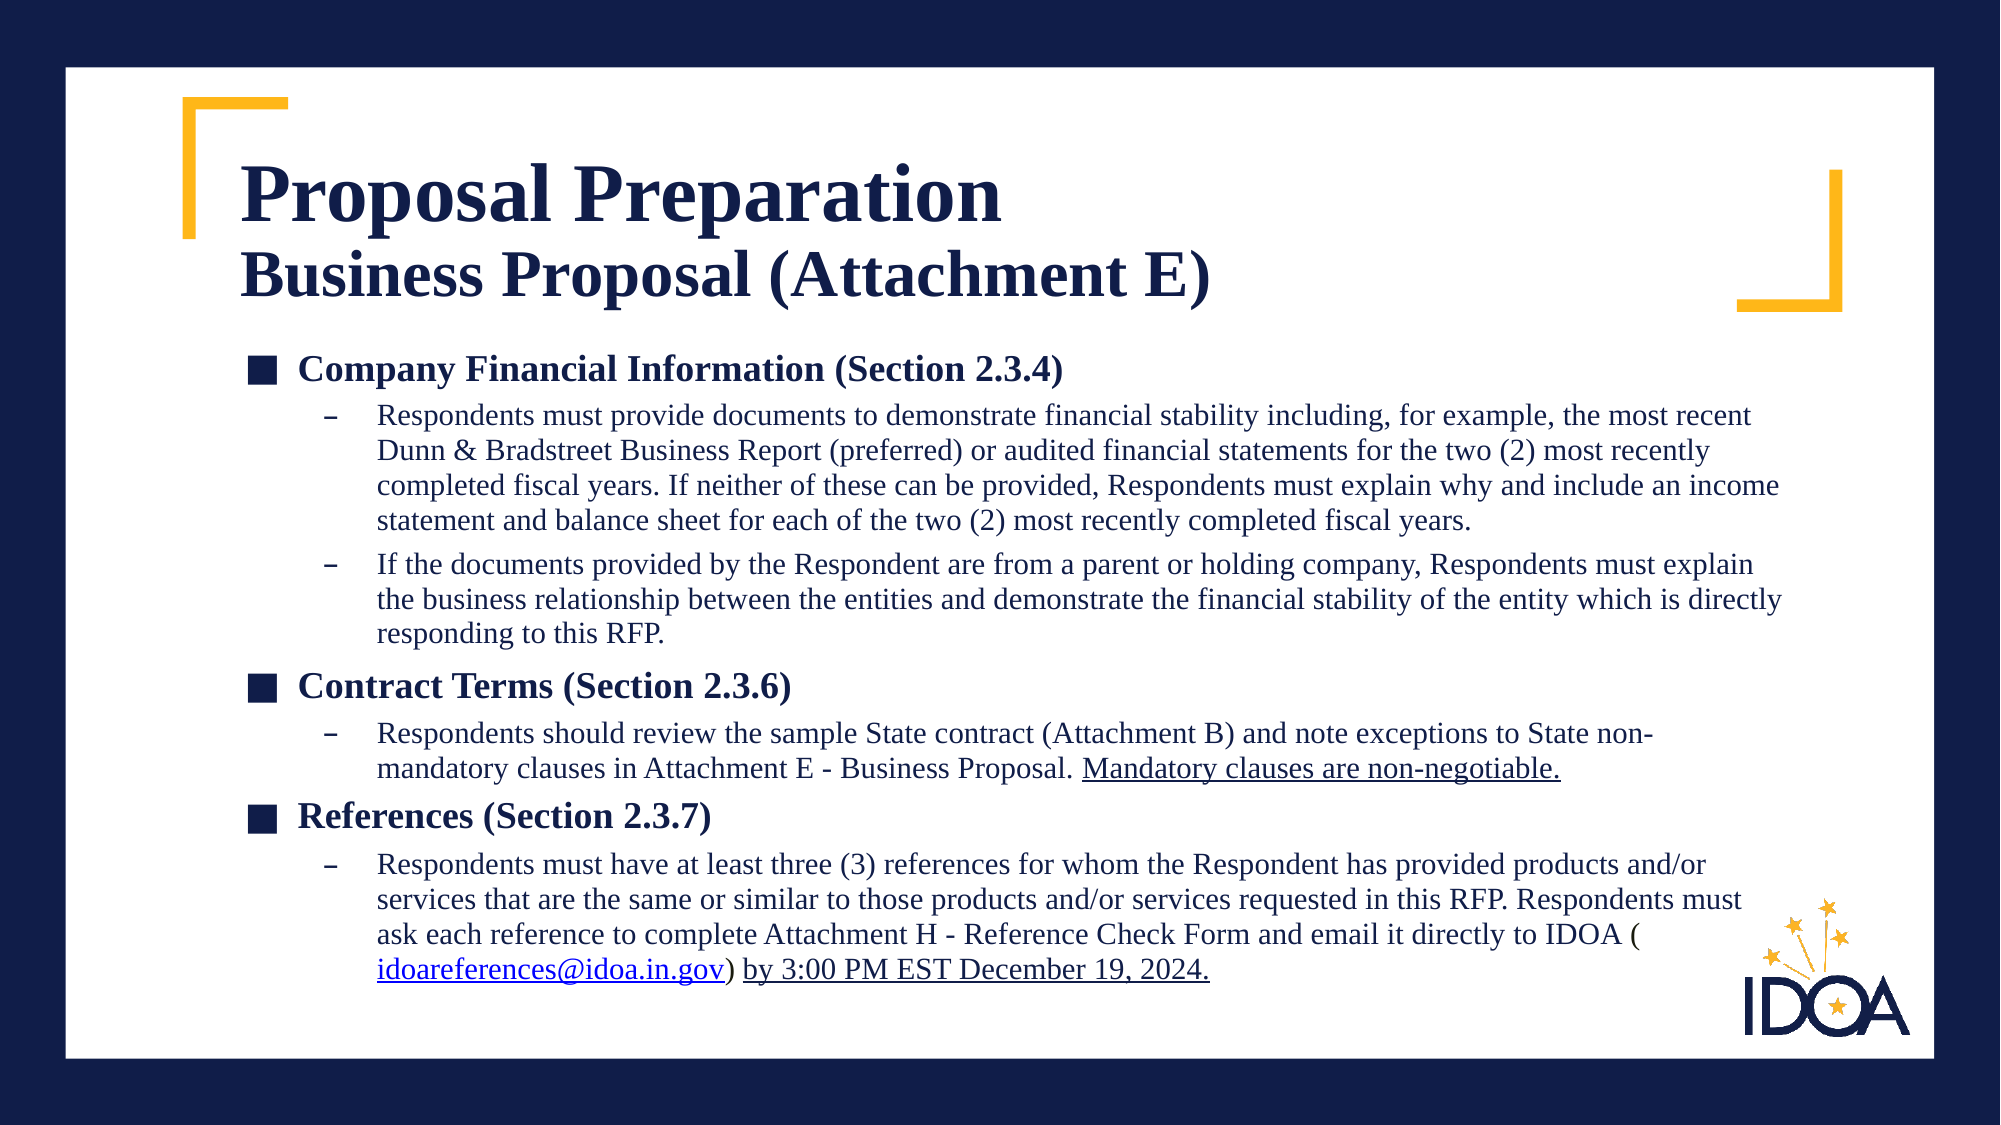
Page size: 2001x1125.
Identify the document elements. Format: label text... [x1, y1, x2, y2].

list Company Financial Information (Section 2.3.4) Respondents must provide documents to demonstrate financial stability including, for example, the most recent Dunn & Bradstreet Business Report (preferred) or audited financial statements for the two (2) most recently completed fiscal years. If neither of these can be provided, Respondents must explain why and include an income statement and balance sheet for each of the two (2) most recently completed fiscal years. If the documents provided by the Respondent are from a parent or holding company, Respondents must explain the business relationship between the entities and demonstrate the financial stability of the entity which is directly responding to this RFP. Contract Terms (Section 2.3.6) Respondents should review the sample State contract (Attachment B) and note exceptions to State non-mandatory clauses in Attachment E - Business Proposal. Mandatory clauses are non-negotiable. References (Section 2.3.7) Respondents must have at least three (3) references for whom the Respondent has provided products and/or services that are the same or similar to those products and/or services requested in this RFP. Respondents must ask each reference to complete Attachment H - Reference Check Form and email it directly to IDOA (idoareferences@idoa.in.gov) by 3:00 PM EST December 19, 2024. [225, 344, 1800, 1003]
picture [1702, 857, 1959, 1114]
title Proposal Preparation Business Proposal (Attachment E) [225, 142, 1800, 279]
